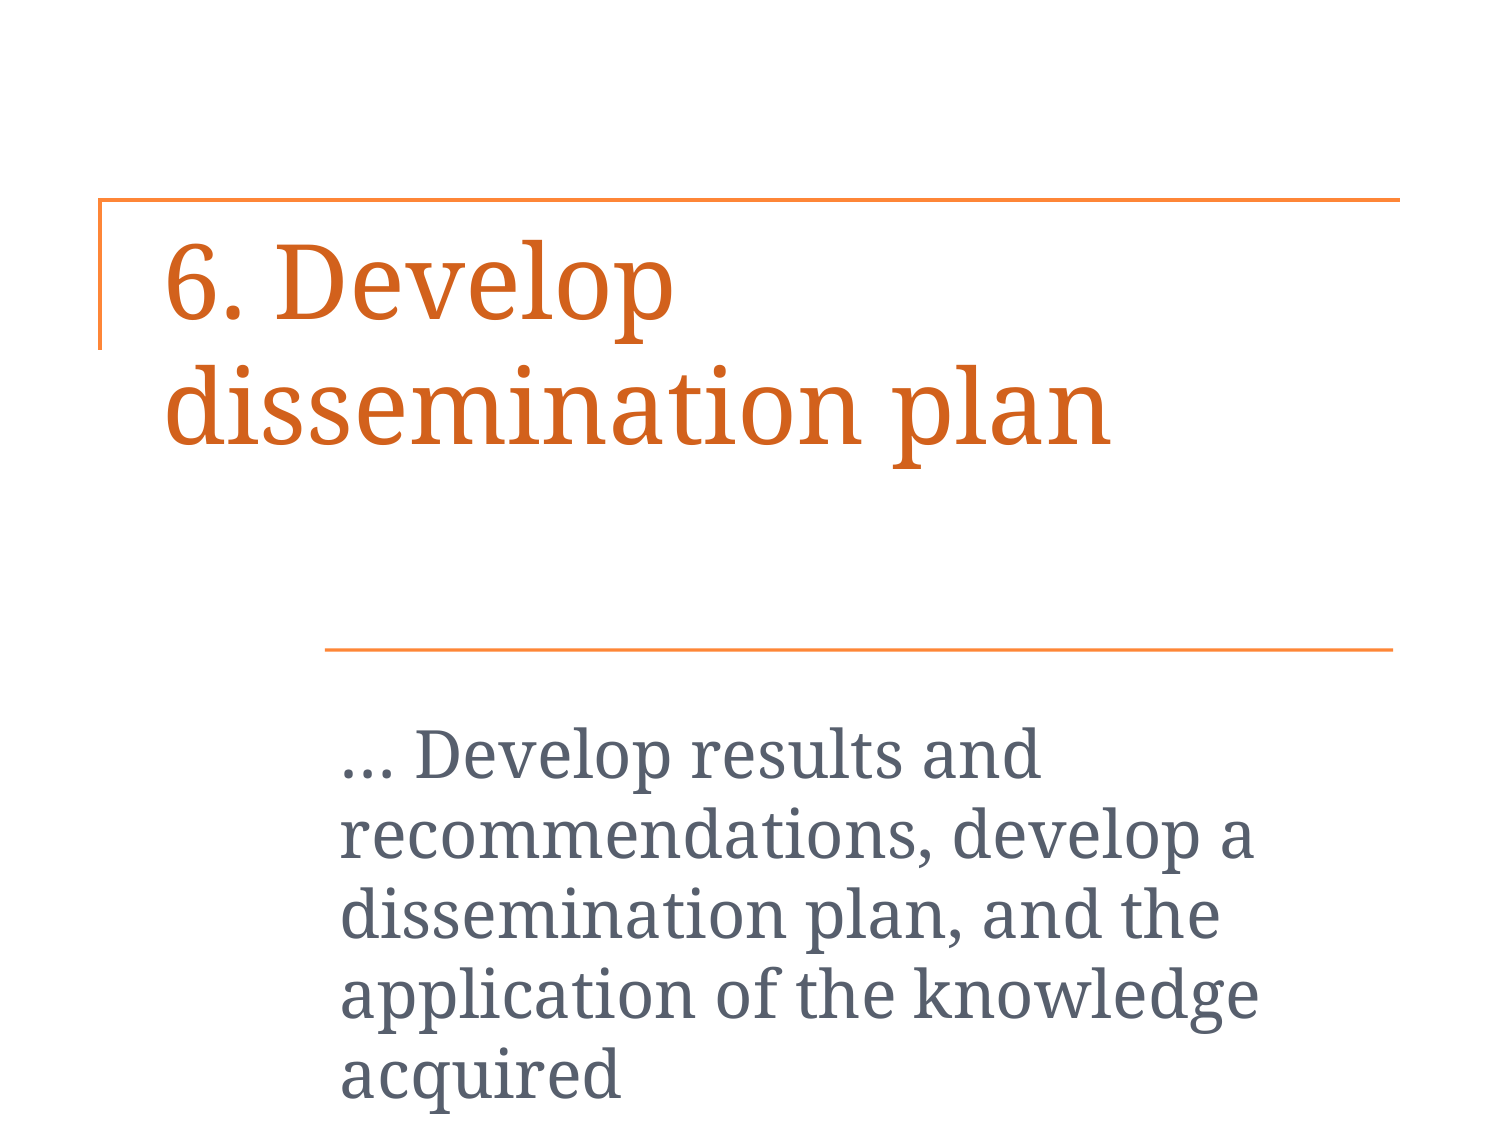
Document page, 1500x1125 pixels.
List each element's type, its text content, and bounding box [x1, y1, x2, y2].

title 6. Develop dissemination plan [147, 208, 1399, 616]
subtitle … Develop results and recommendations, develop a dissemination plan, and the application of the knowledge acquired [324, 704, 1400, 1024]
